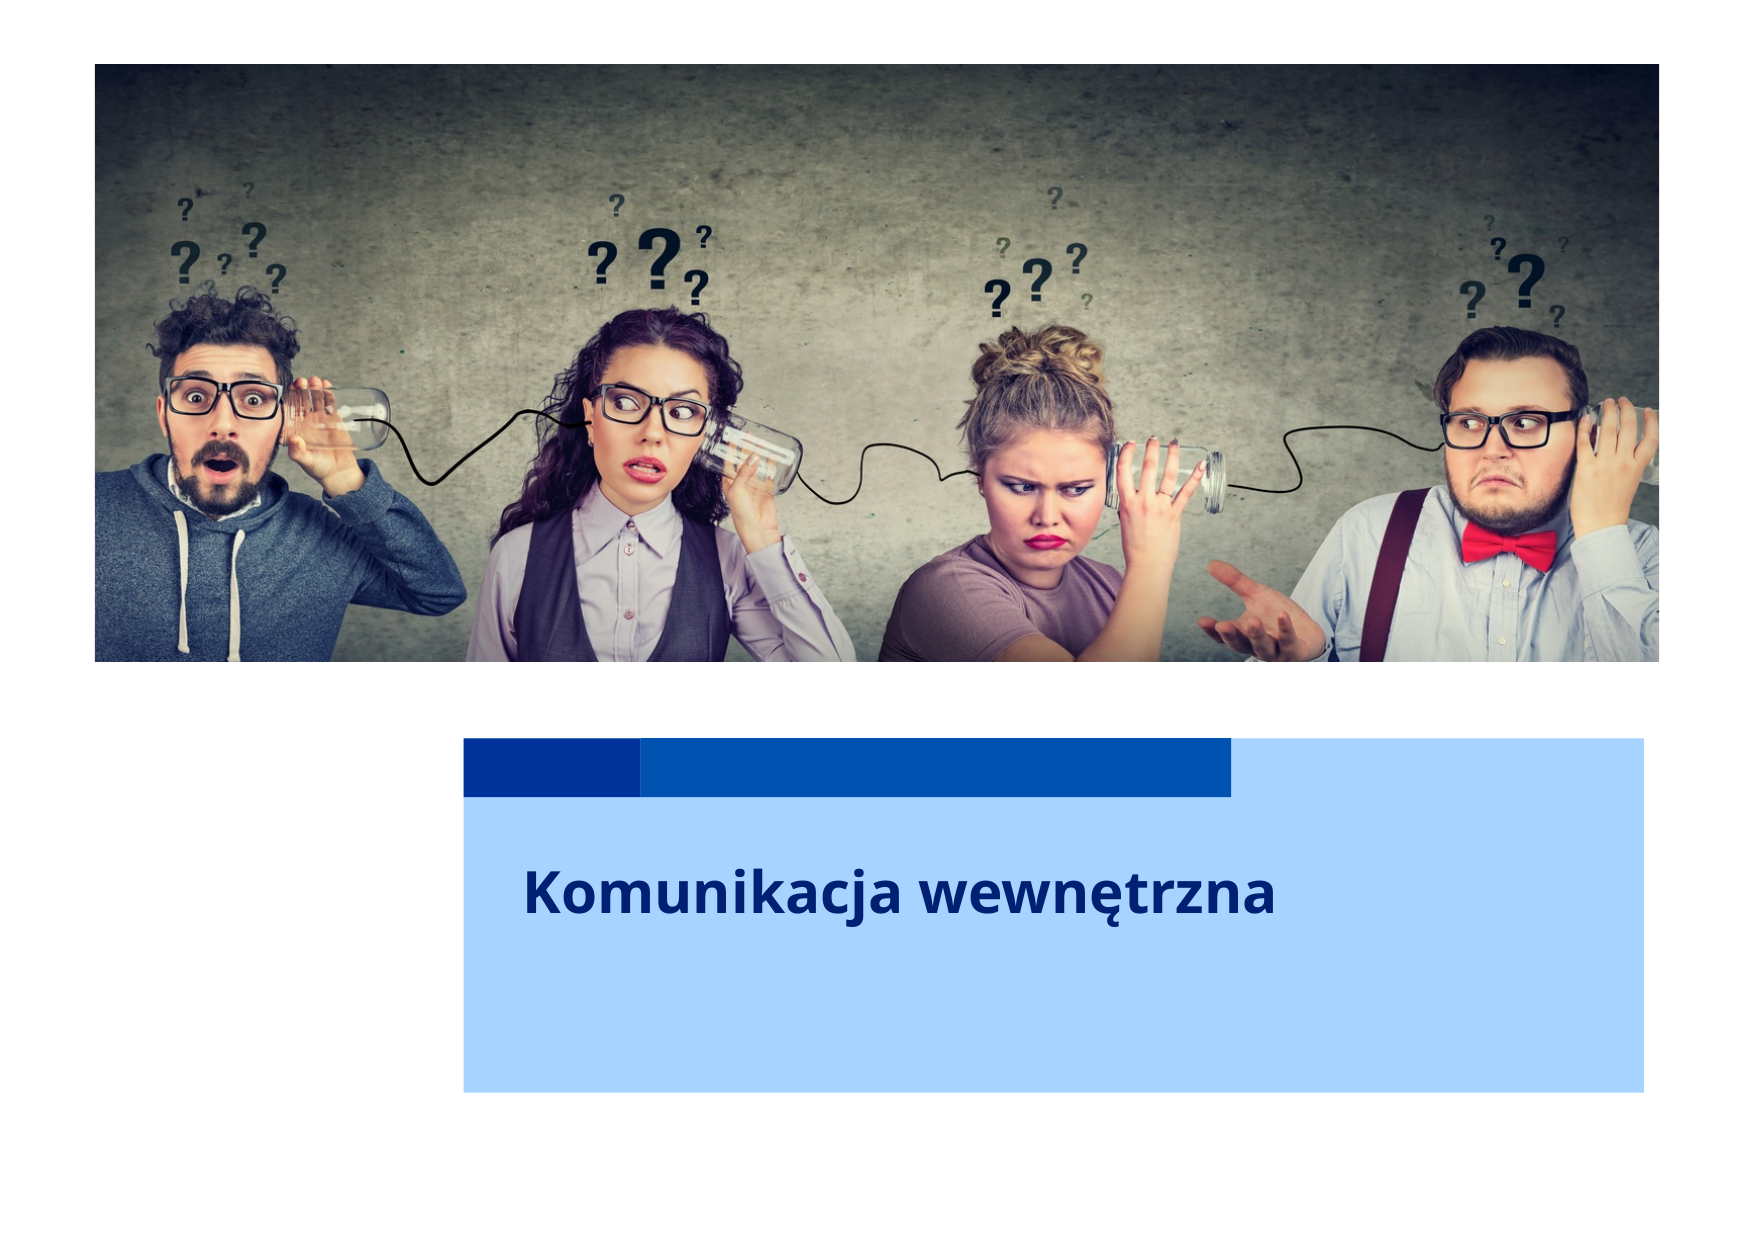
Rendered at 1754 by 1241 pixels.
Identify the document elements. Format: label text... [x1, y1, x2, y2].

title Komunikacja wewnętrzna [522, 852, 1586, 1069]
picture [94, 64, 1660, 662]
